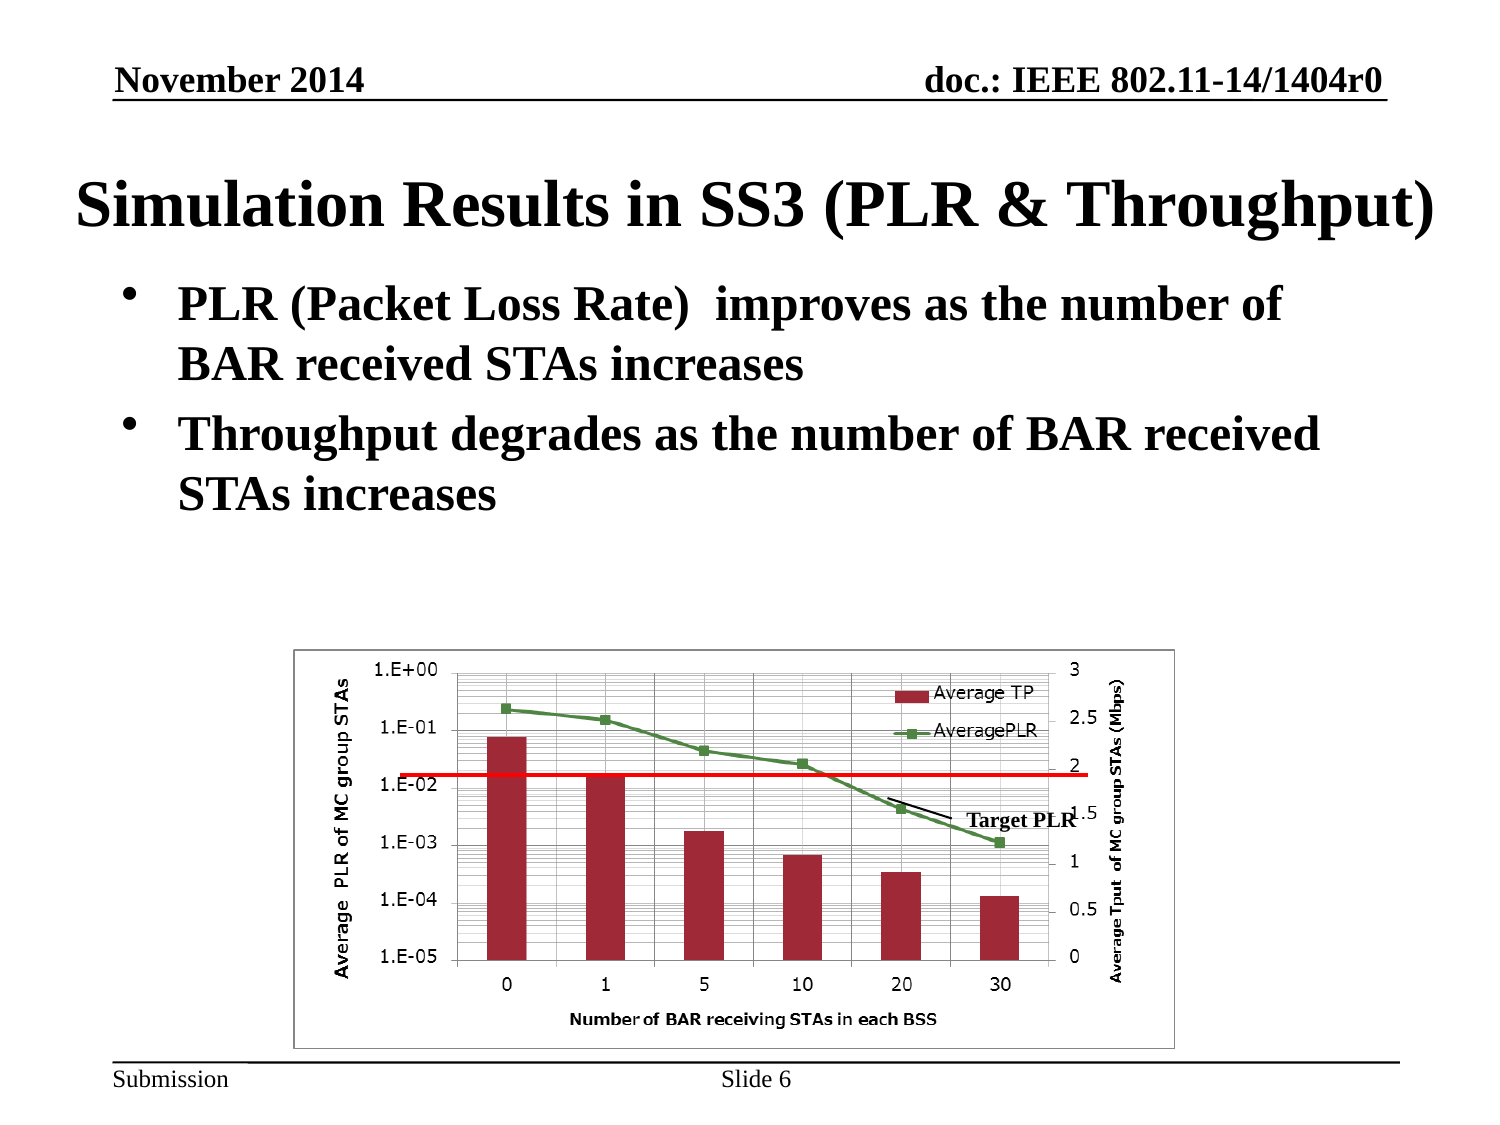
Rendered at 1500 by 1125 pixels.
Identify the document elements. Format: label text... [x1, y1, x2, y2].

picture [293, 649, 1176, 1050]
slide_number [114, 54, 368, 101]
title Simulation Results in SS3 (PLR & Throughput) [12, 112, 1500, 288]
slide_number Slide 6 [712, 1061, 800, 1093]
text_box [887, 797, 951, 820]
